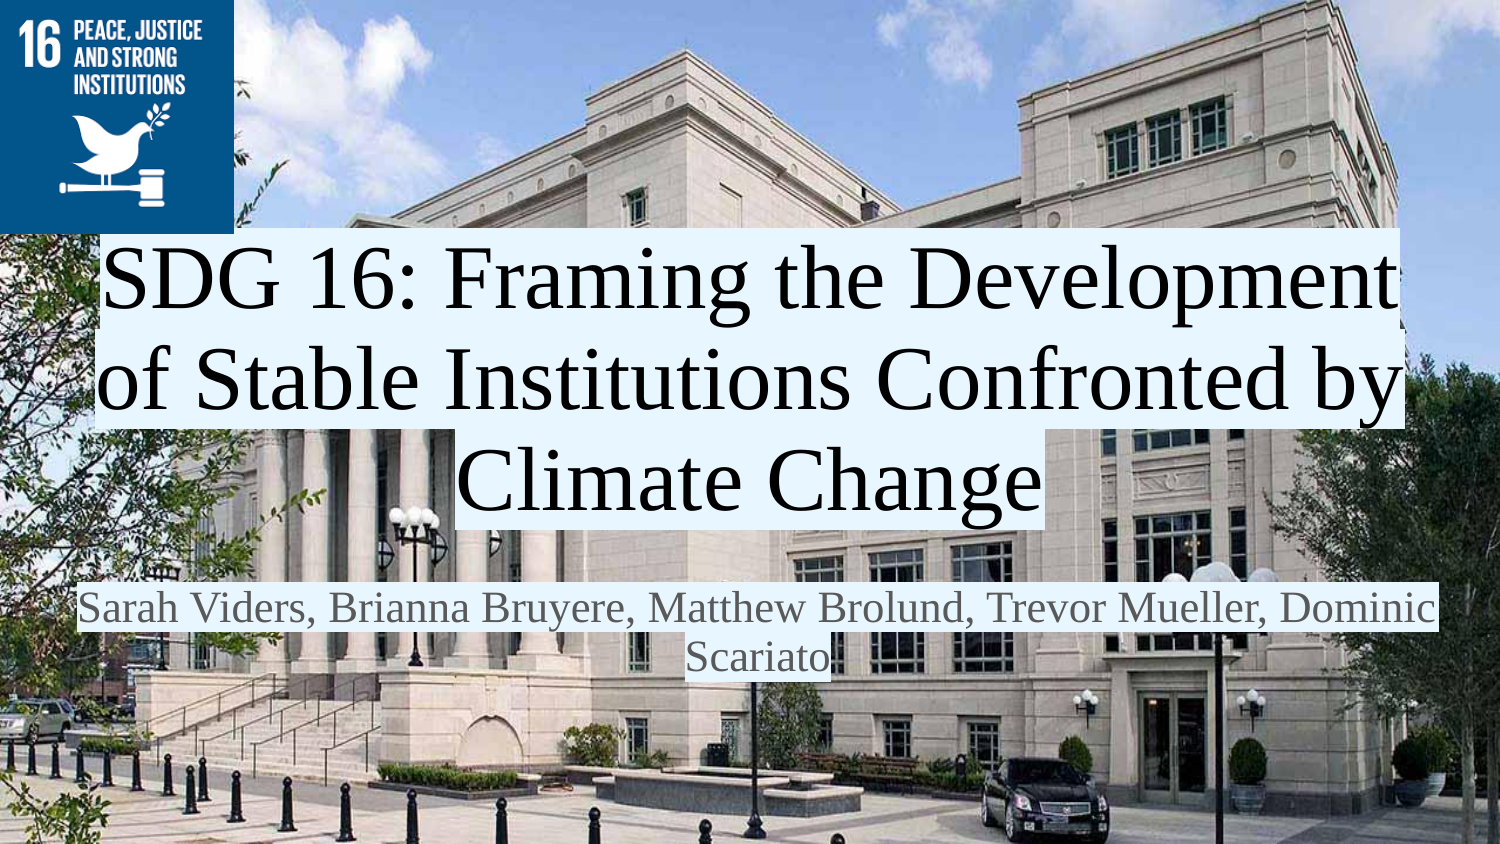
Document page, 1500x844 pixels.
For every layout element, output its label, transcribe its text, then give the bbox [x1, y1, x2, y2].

subtitle Sarah Viders, Brianna Bruyere, Matthew Brolund, Trevor Mueller, Dominic Scariato [59, 567, 1457, 698]
title SDG 16: Framing the Development of Stable Institutions Confronted by Climate Change [51, 208, 1449, 546]
picture [0, 0, 1500, 844]
